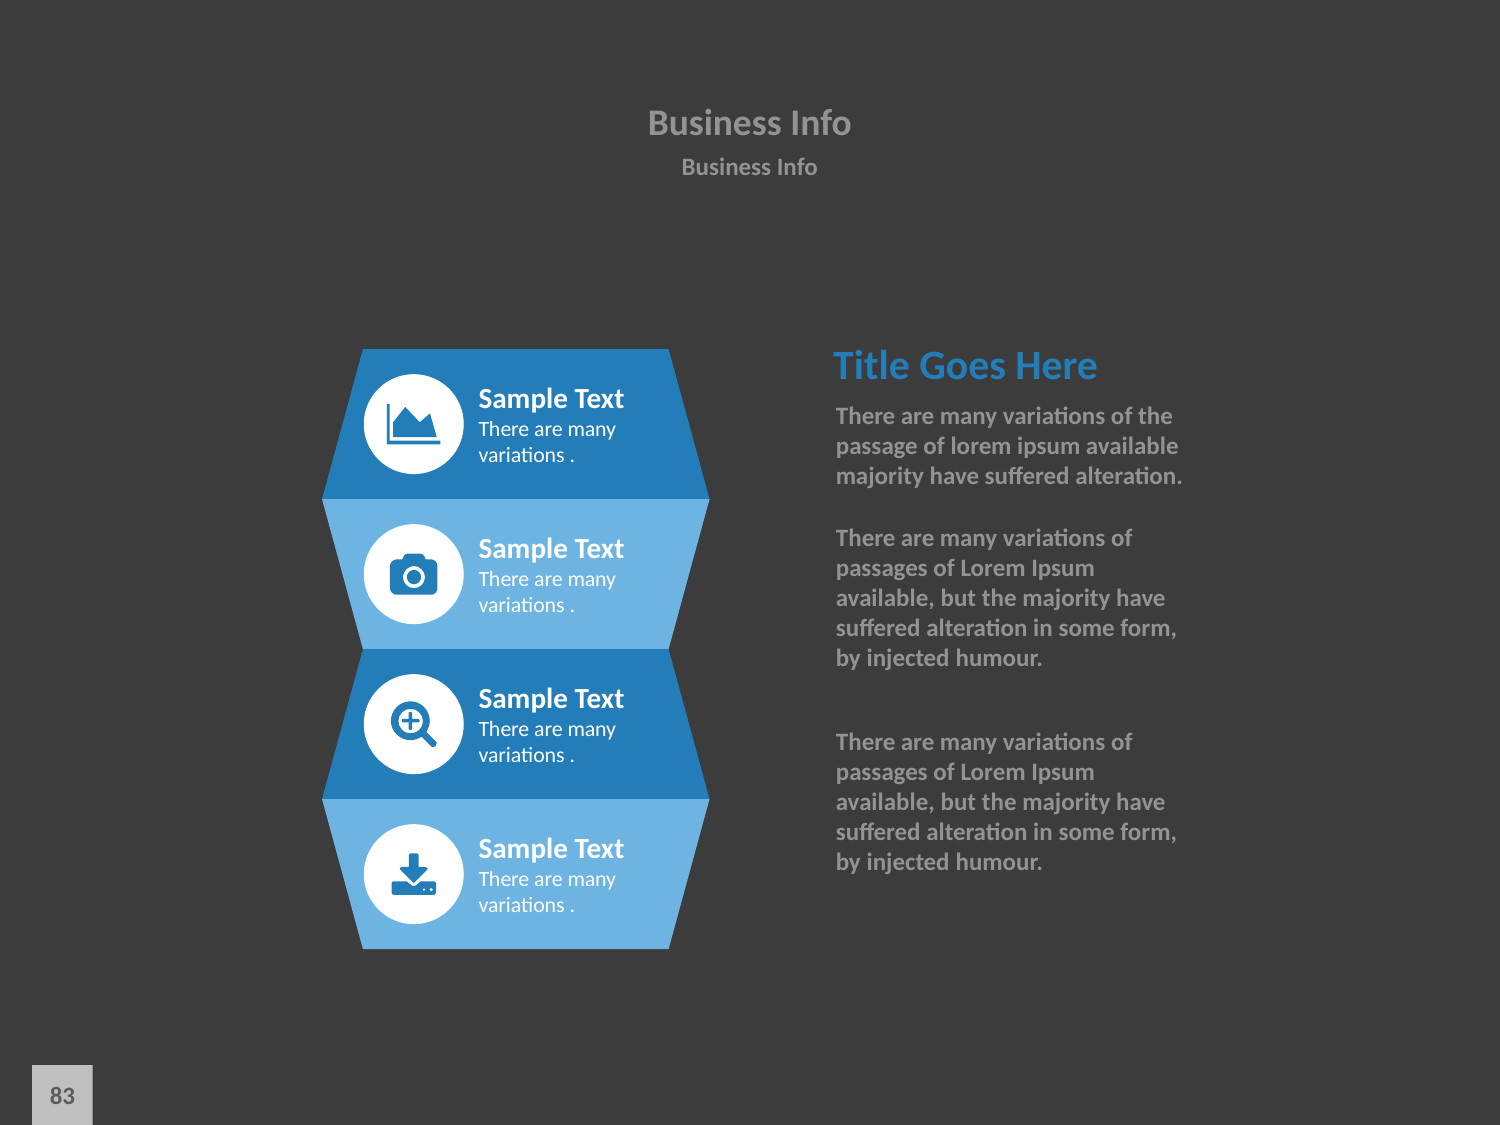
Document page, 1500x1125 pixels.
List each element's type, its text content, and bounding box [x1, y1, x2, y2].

text_box There are many variations of passages of Lorem Ipsum available, but the majority have suffered alteration in some form, by injected humour. [821, 718, 1208, 883]
text_box [322, 649, 710, 799]
text_box Title Goes Here [832, 337, 1099, 388]
title Business Info [287, 91, 1213, 150]
text_box There are many variations of passages of Lorem Ipsum available, but the majority have suffered alteration in some form, by injected humour. [821, 514, 1208, 679]
text_box [322, 349, 710, 499]
text_box [322, 799, 710, 950]
text_box Sample Text There are many variations . [463, 522, 649, 625]
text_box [363, 373, 464, 475]
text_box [363, 673, 464, 775]
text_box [363, 523, 464, 625]
text_box Sample Text There are many variations . [463, 672, 649, 775]
text_box Sample Text There are many variations . [463, 372, 649, 475]
text_box There are many variations of the passage of lorem ipsum available majority have suffered alteration. [835, 399, 1186, 490]
text_box [322, 499, 710, 649]
text_box Sample Text There are many variations . [463, 822, 649, 925]
list Business Info [412, 149, 1088, 183]
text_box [363, 823, 464, 925]
